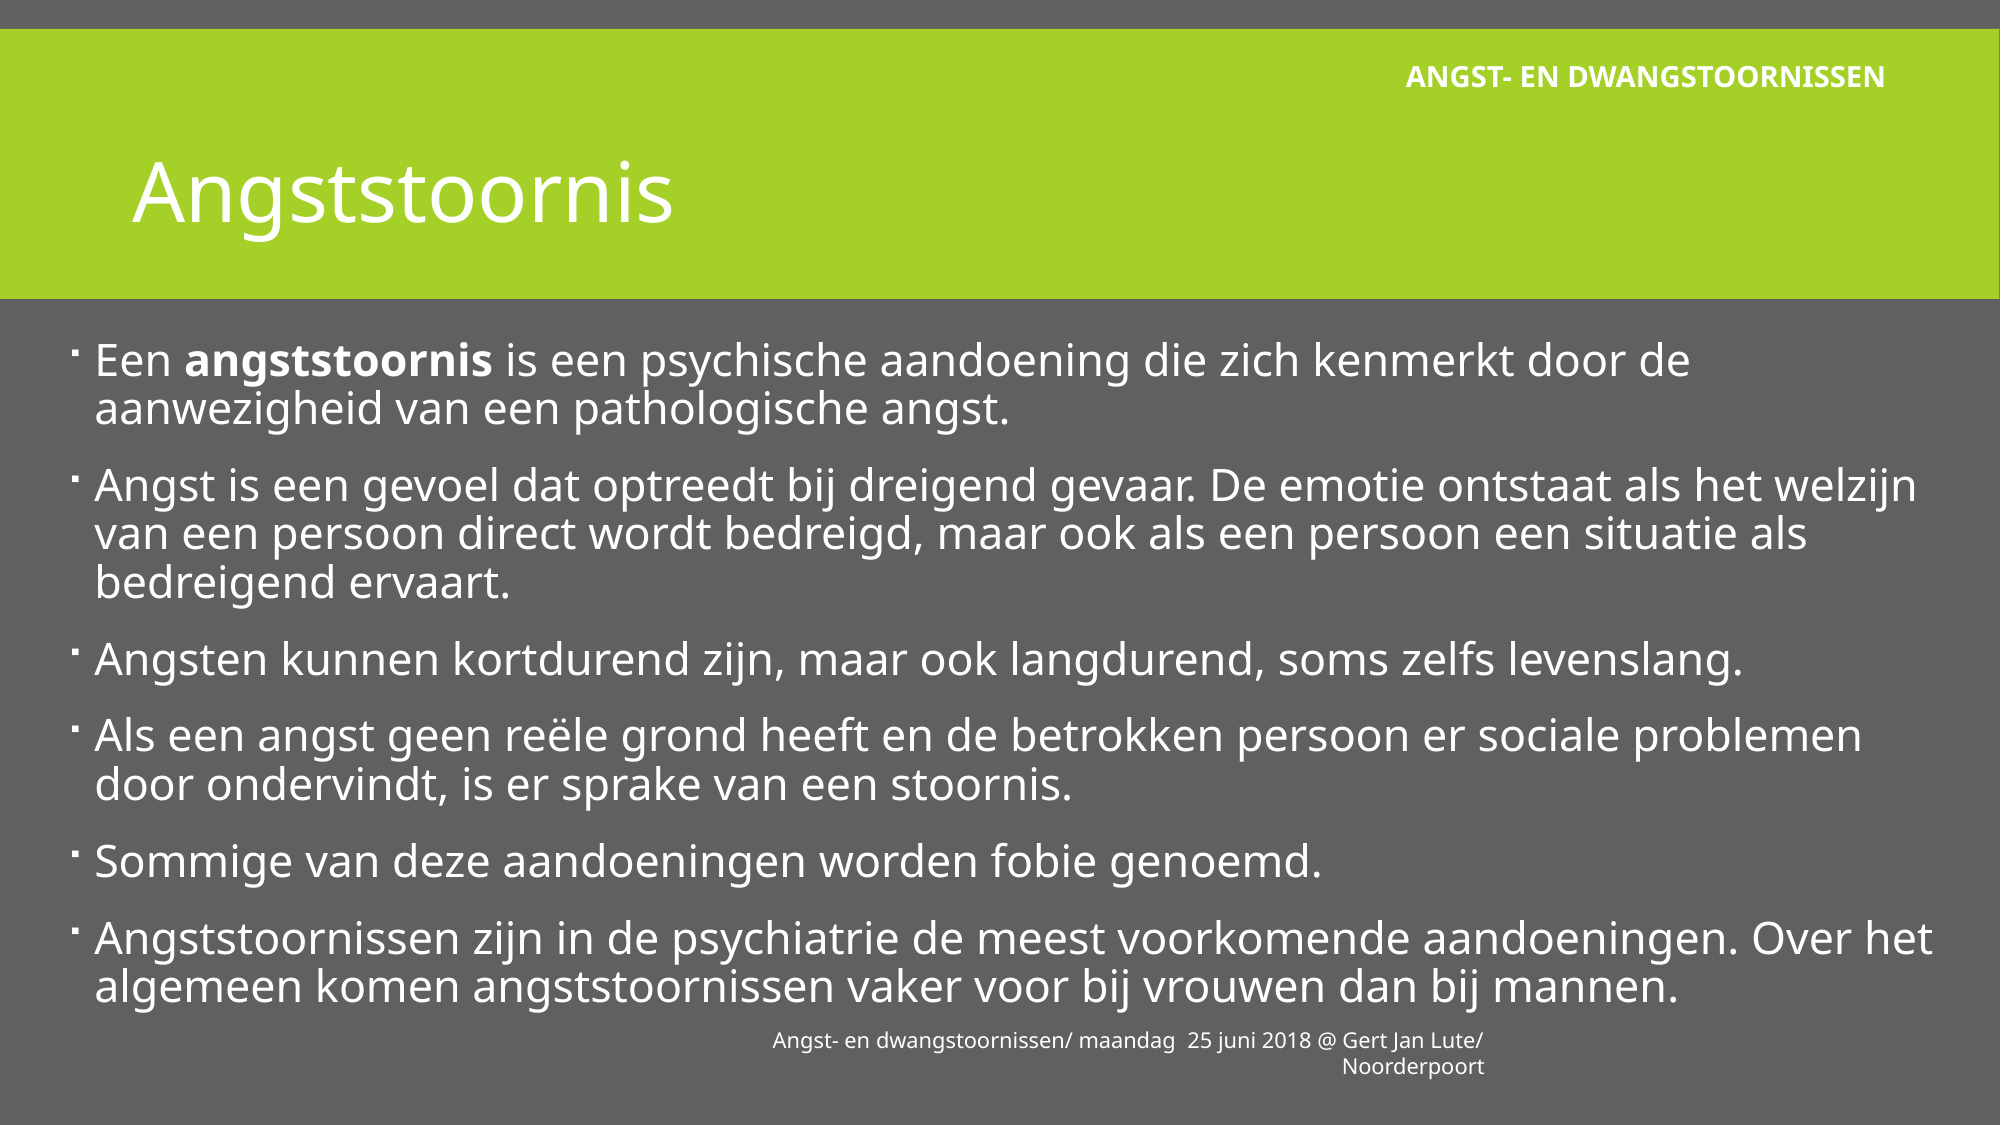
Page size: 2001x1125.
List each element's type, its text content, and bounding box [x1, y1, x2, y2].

list Een angststoornis is een psychische aandoening die zich kenmerkt door de aanwezigheid van een pathologische angst. Angst is een gevoel dat optreedt bij dreigend gevaar. De emotie ontstaat als het welzijn van een persoon direct wordt bedreigd, maar ook als een persoon een situatie als bedreigend ervaart. Angsten kunnen kortdurend zijn, maar ook langdurend, soms zelfs levenslang. Als een angst geen reële grond heeft en de betrokken persoon er sociale problemen door ondervindt, is er sprake van een stoornis. Sommige van deze aandoeningen worden fobie genoemd. Angststoornissen zijn in de psychiatrie de meest voorkomende aandoeningen. Over het algemeen komen angststoornissen vaker voor bij vrouwen dan bij mannen. [50, 329, 1957, 1020]
footer Angst- en dwangstoornissen/ maandag 25 juni 2018 @ Gert Jan Lute/ Noorderpoort [674, 1022, 1500, 1083]
title Angst- en dwangstoornissen [1390, 43, 2000, 114]
text_box Angststoornis [117, 131, 1113, 247]
